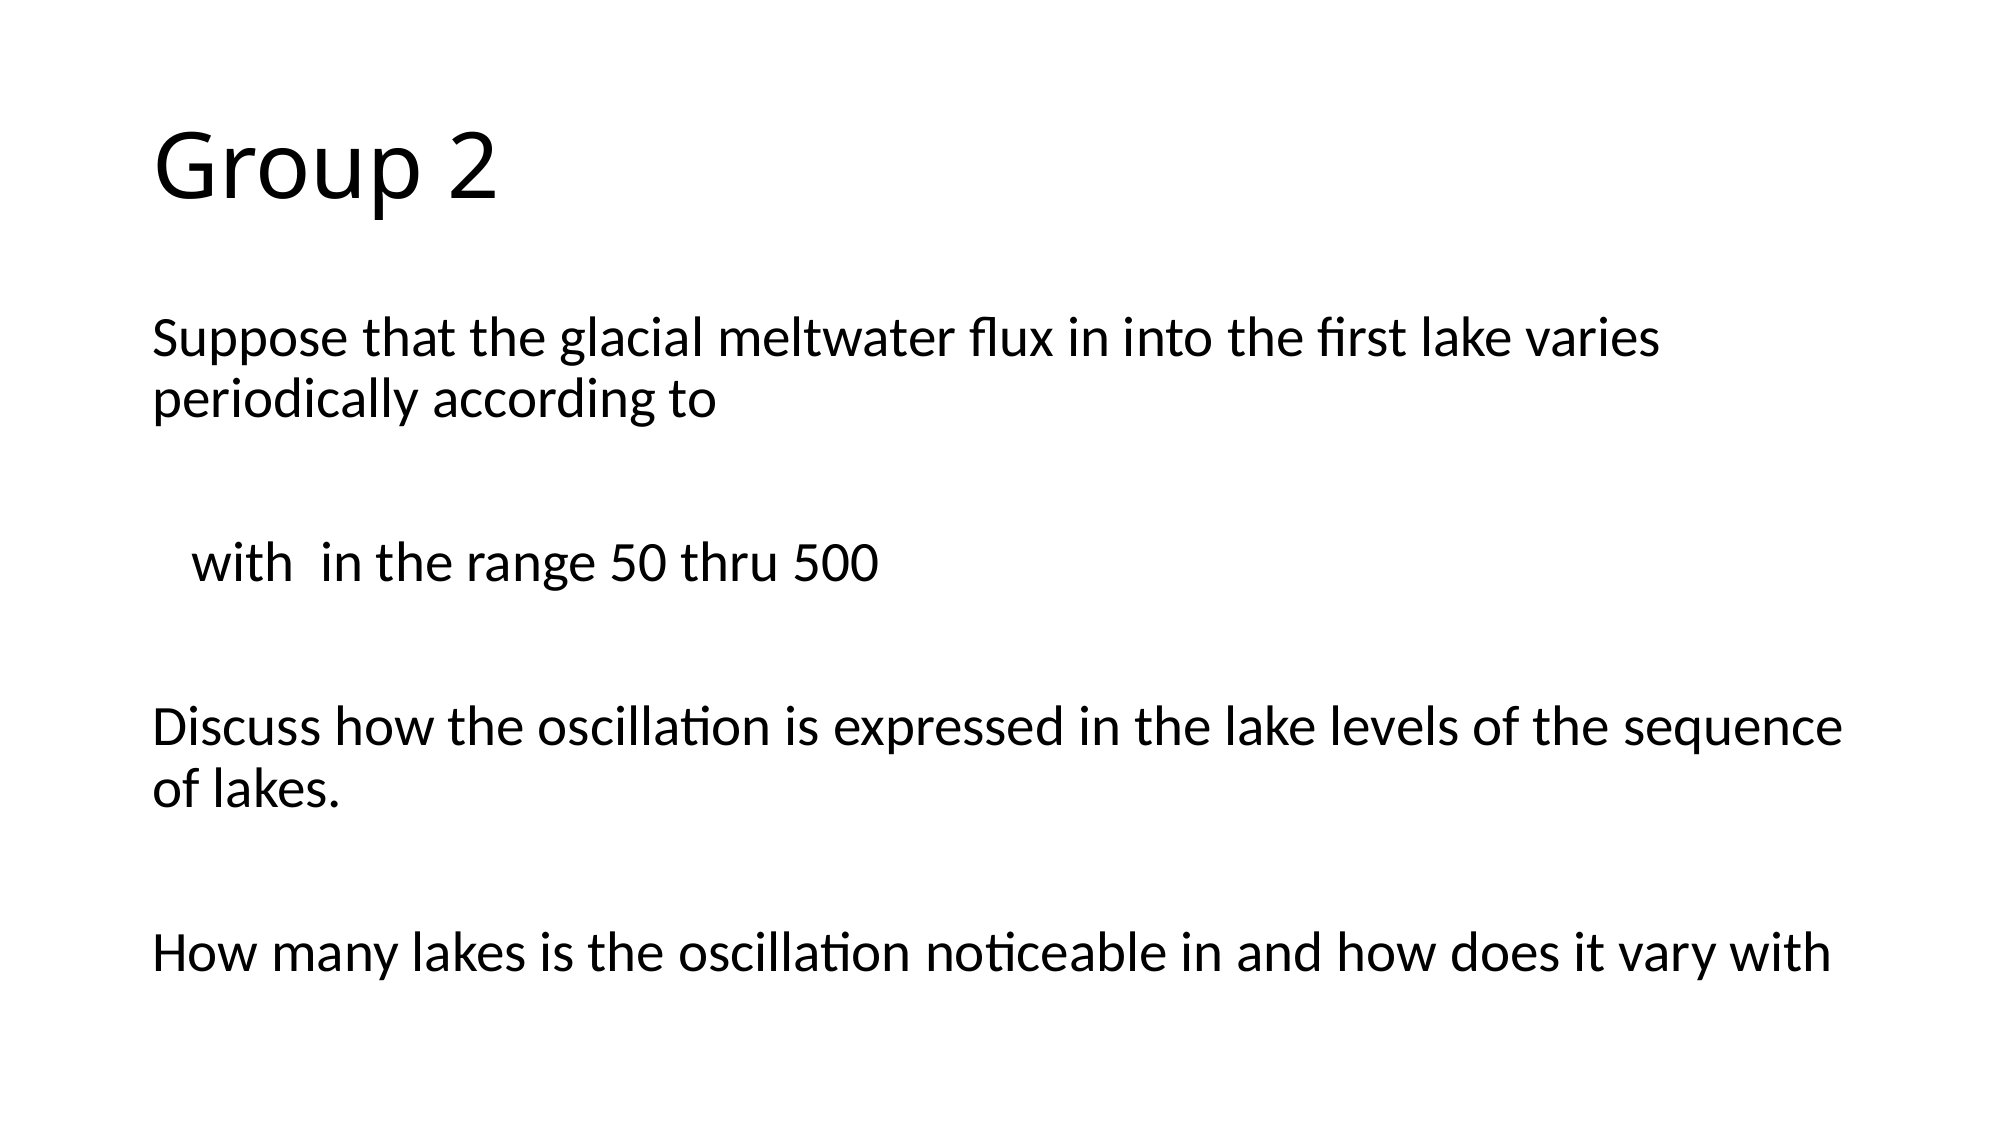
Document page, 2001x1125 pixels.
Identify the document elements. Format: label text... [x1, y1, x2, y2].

title Group 2 [137, 59, 1863, 278]
